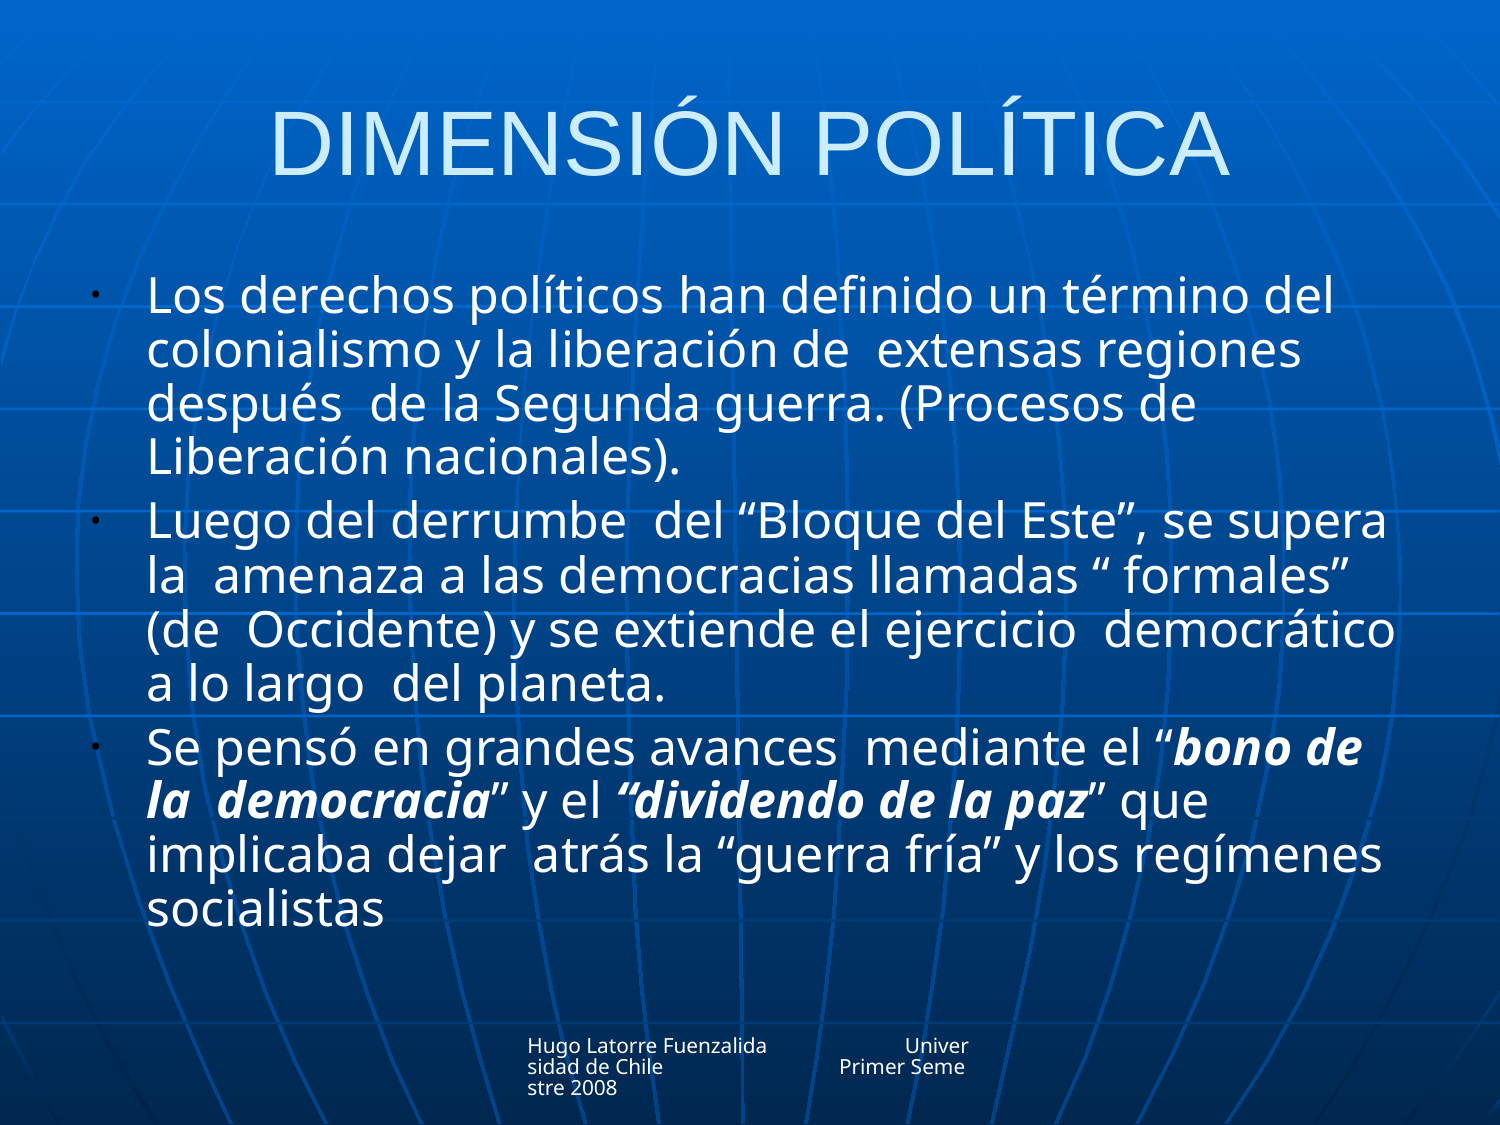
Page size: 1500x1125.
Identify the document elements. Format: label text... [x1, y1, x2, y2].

footer Hugo Latorre Fuenzalida Universidad de Chile Primer Semestre 2008 [512, 1024, 988, 1101]
title DIMENSIÓN POLÍTICA [74, 45, 1426, 233]
list Los derechos políticos han definido un término del colonialismo y la liberación de extensas regiones después de la Segunda guerra. (Procesos de Liberación nacionales). Luego del derrumbe del “Bloque del Este”, se supera la amenaza a las democracias llamadas “ formales” (de Occidente) y se extiende el ejercicio democrático a lo largo del planeta. Se pensó en grandes avances mediante el “bono de la democracia” y el “dividendo de la paz” que implicaba dejar atrás la “guerra fría” y los regímenes socialistas [74, 262, 1426, 1006]
